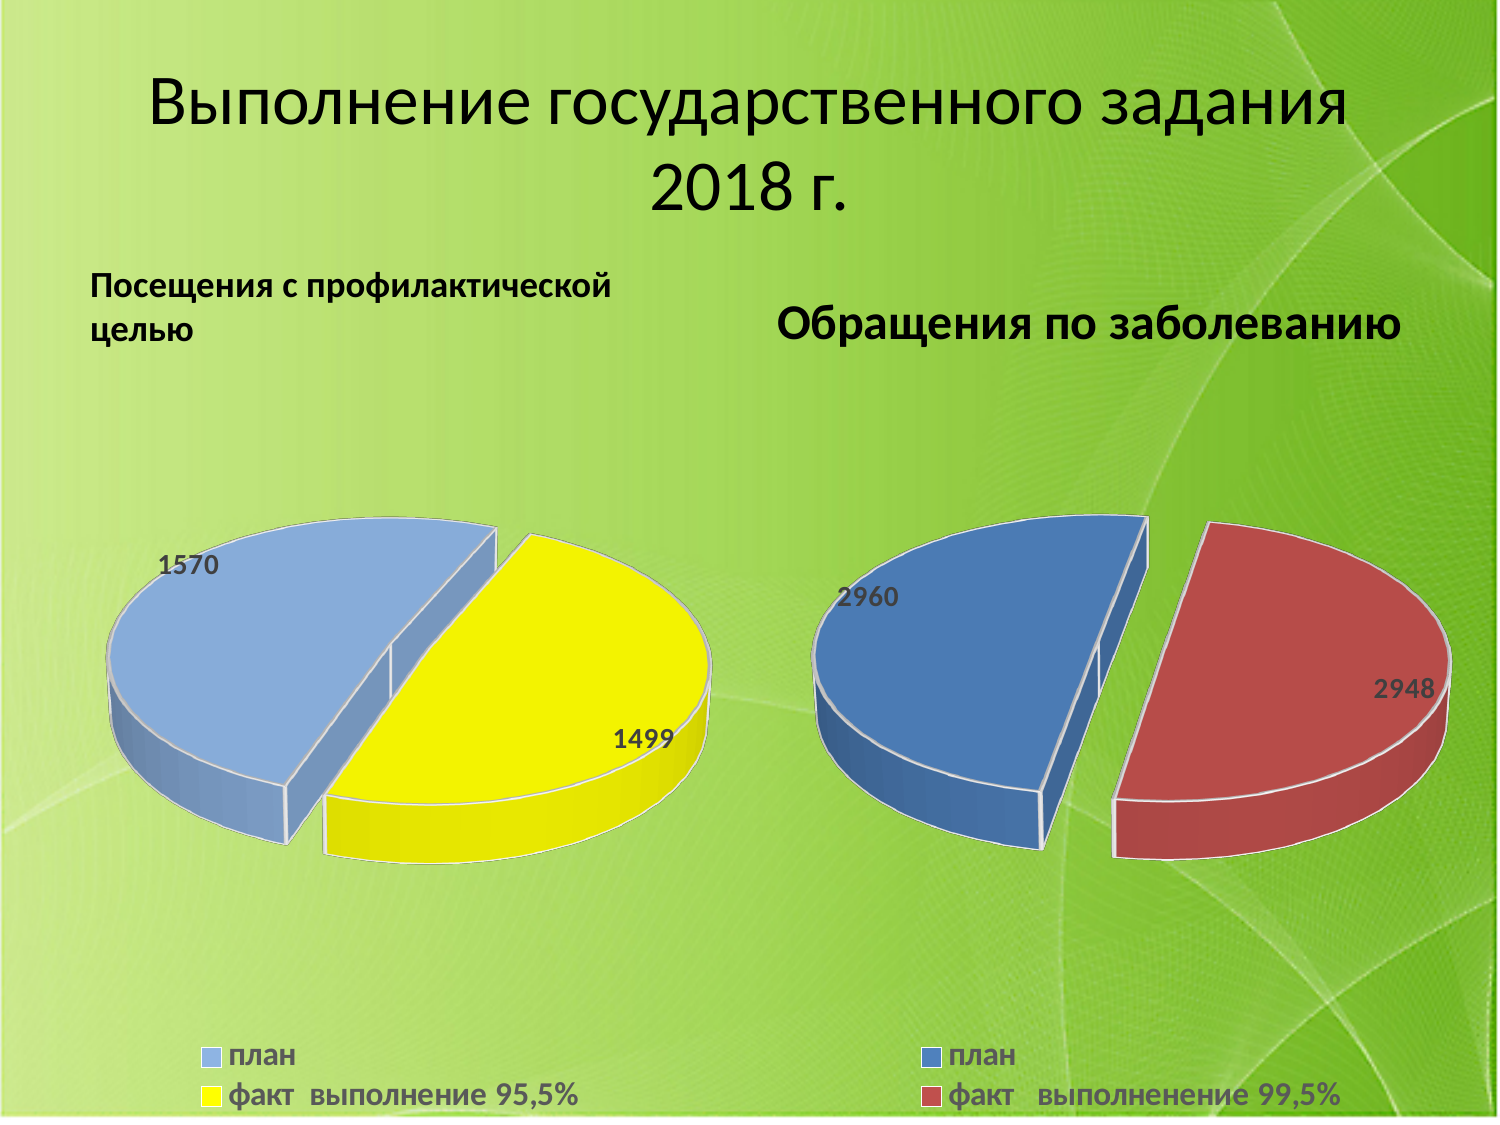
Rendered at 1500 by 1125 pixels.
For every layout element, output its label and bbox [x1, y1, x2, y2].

picture [0, 0, 1500, 1121]
chart [17, 356, 1500, 1121]
